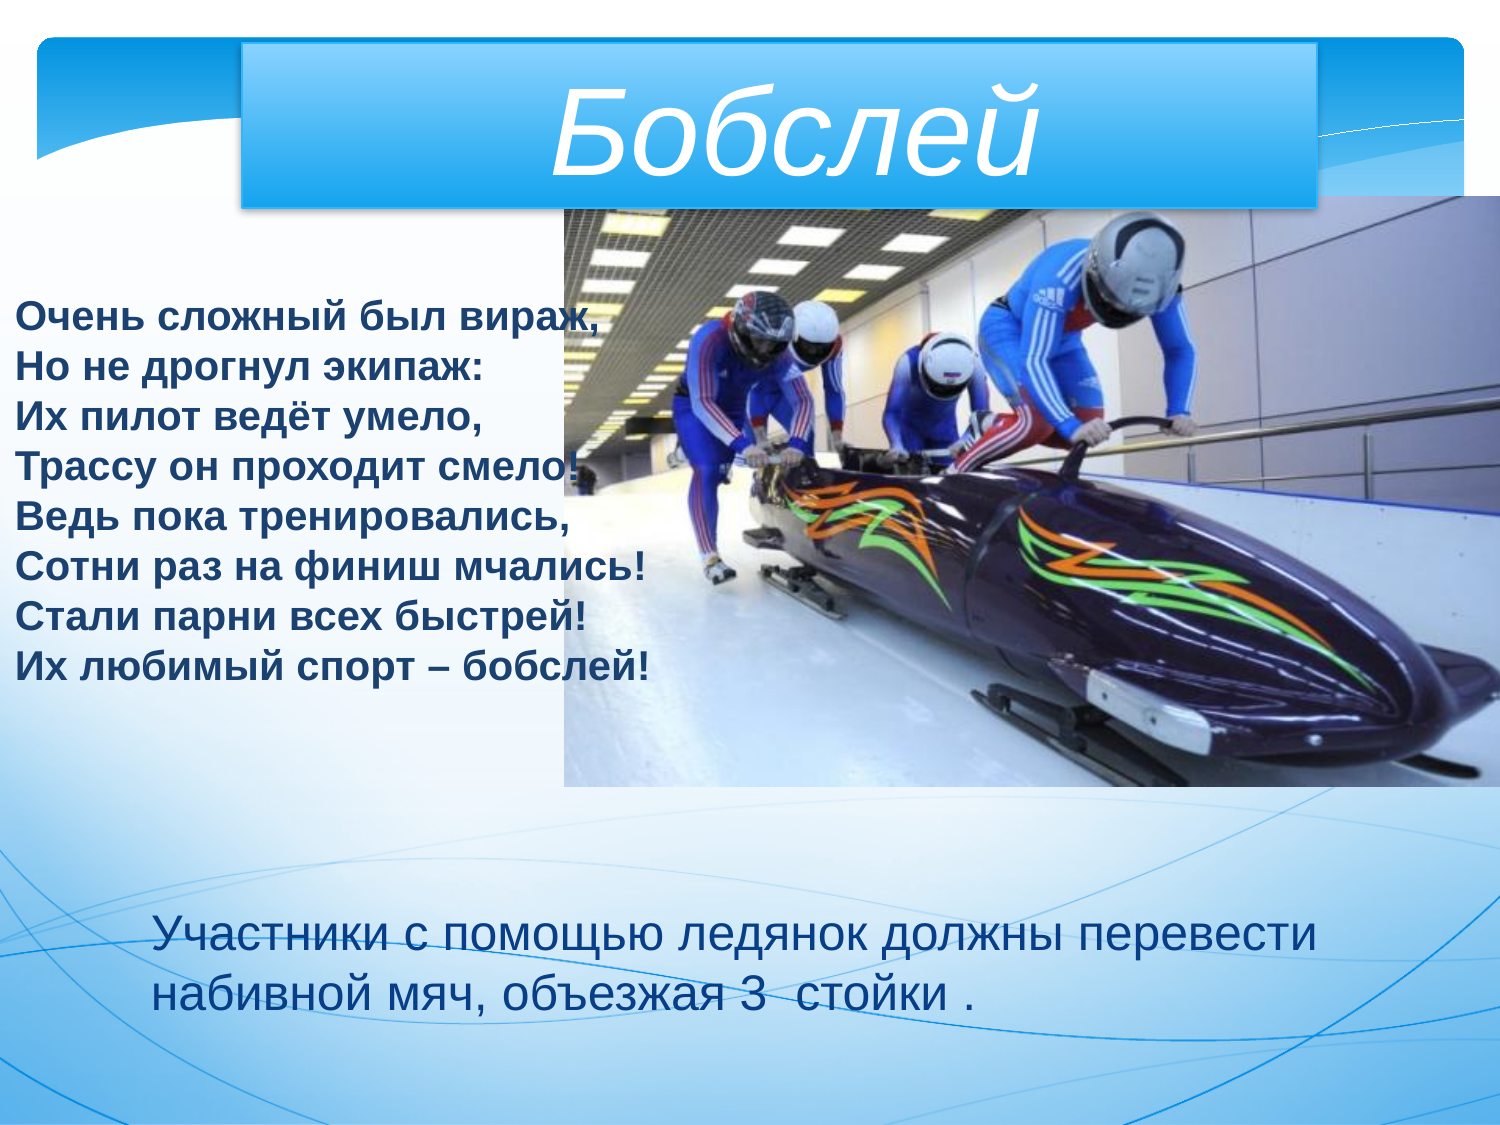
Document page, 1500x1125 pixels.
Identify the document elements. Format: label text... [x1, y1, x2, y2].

title Бобслей [241, 42, 1318, 209]
list Участники с помощью ледянок должны перевести набивной мяч, объезжая 3 стойки . [135, 893, 1459, 1071]
picture [563, 196, 1500, 788]
text_box Очень сложный был вираж, Но не дрогнул экипаж: Их пилот ведёт умело, Трассу он проходит смело! Ведь пока тренировались, Сотни раз на финиш мчались! Стали парни всех быстрей! Их любимый спорт – бобслей! [0, 281, 557, 696]
